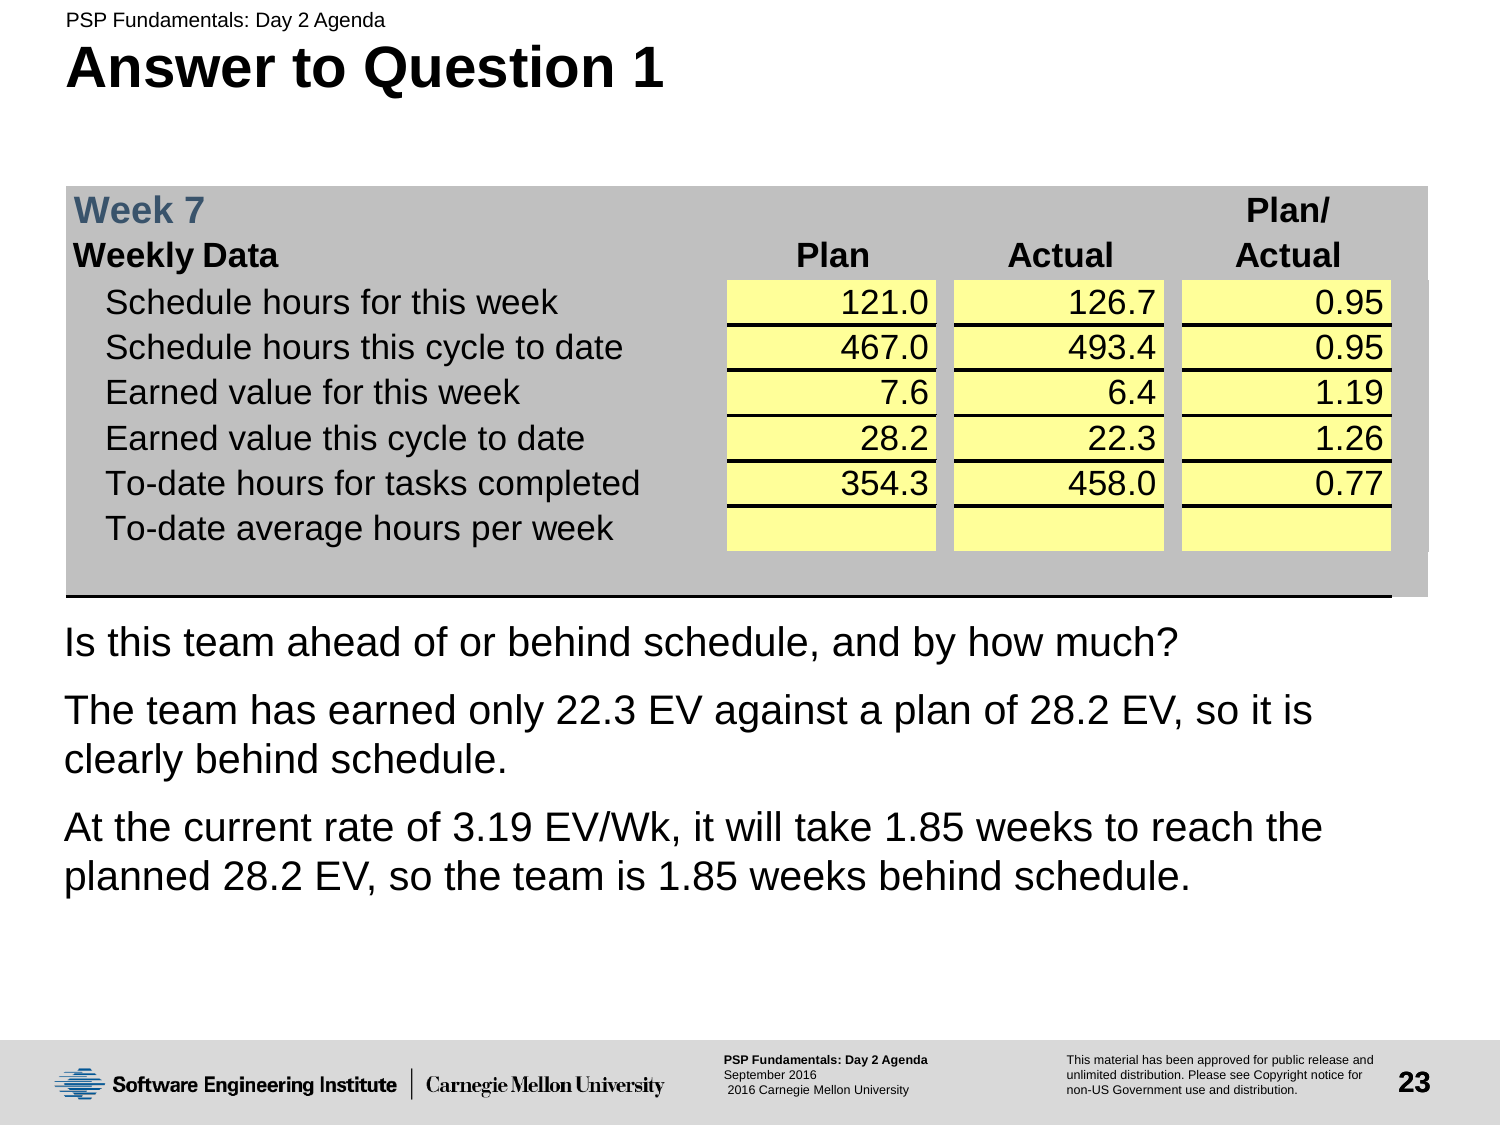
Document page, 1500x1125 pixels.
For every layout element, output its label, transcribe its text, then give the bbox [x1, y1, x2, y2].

picture [63, 184, 1430, 599]
list Is this team ahead of or behind schedule, and by how much? The team has earned only 22.3 EV against a plan of 28.2 EV, so it is clearly behind schedule. At the current rate of 3.19 EV/Wk, it will take 1.85 weeks to reach the planned 28.2 EV, so the team is 1.85 weeks behind schedule. [63, 614, 1430, 903]
title Answer to Question 1 [65, 37, 1430, 148]
picture [46, 1061, 673, 1104]
